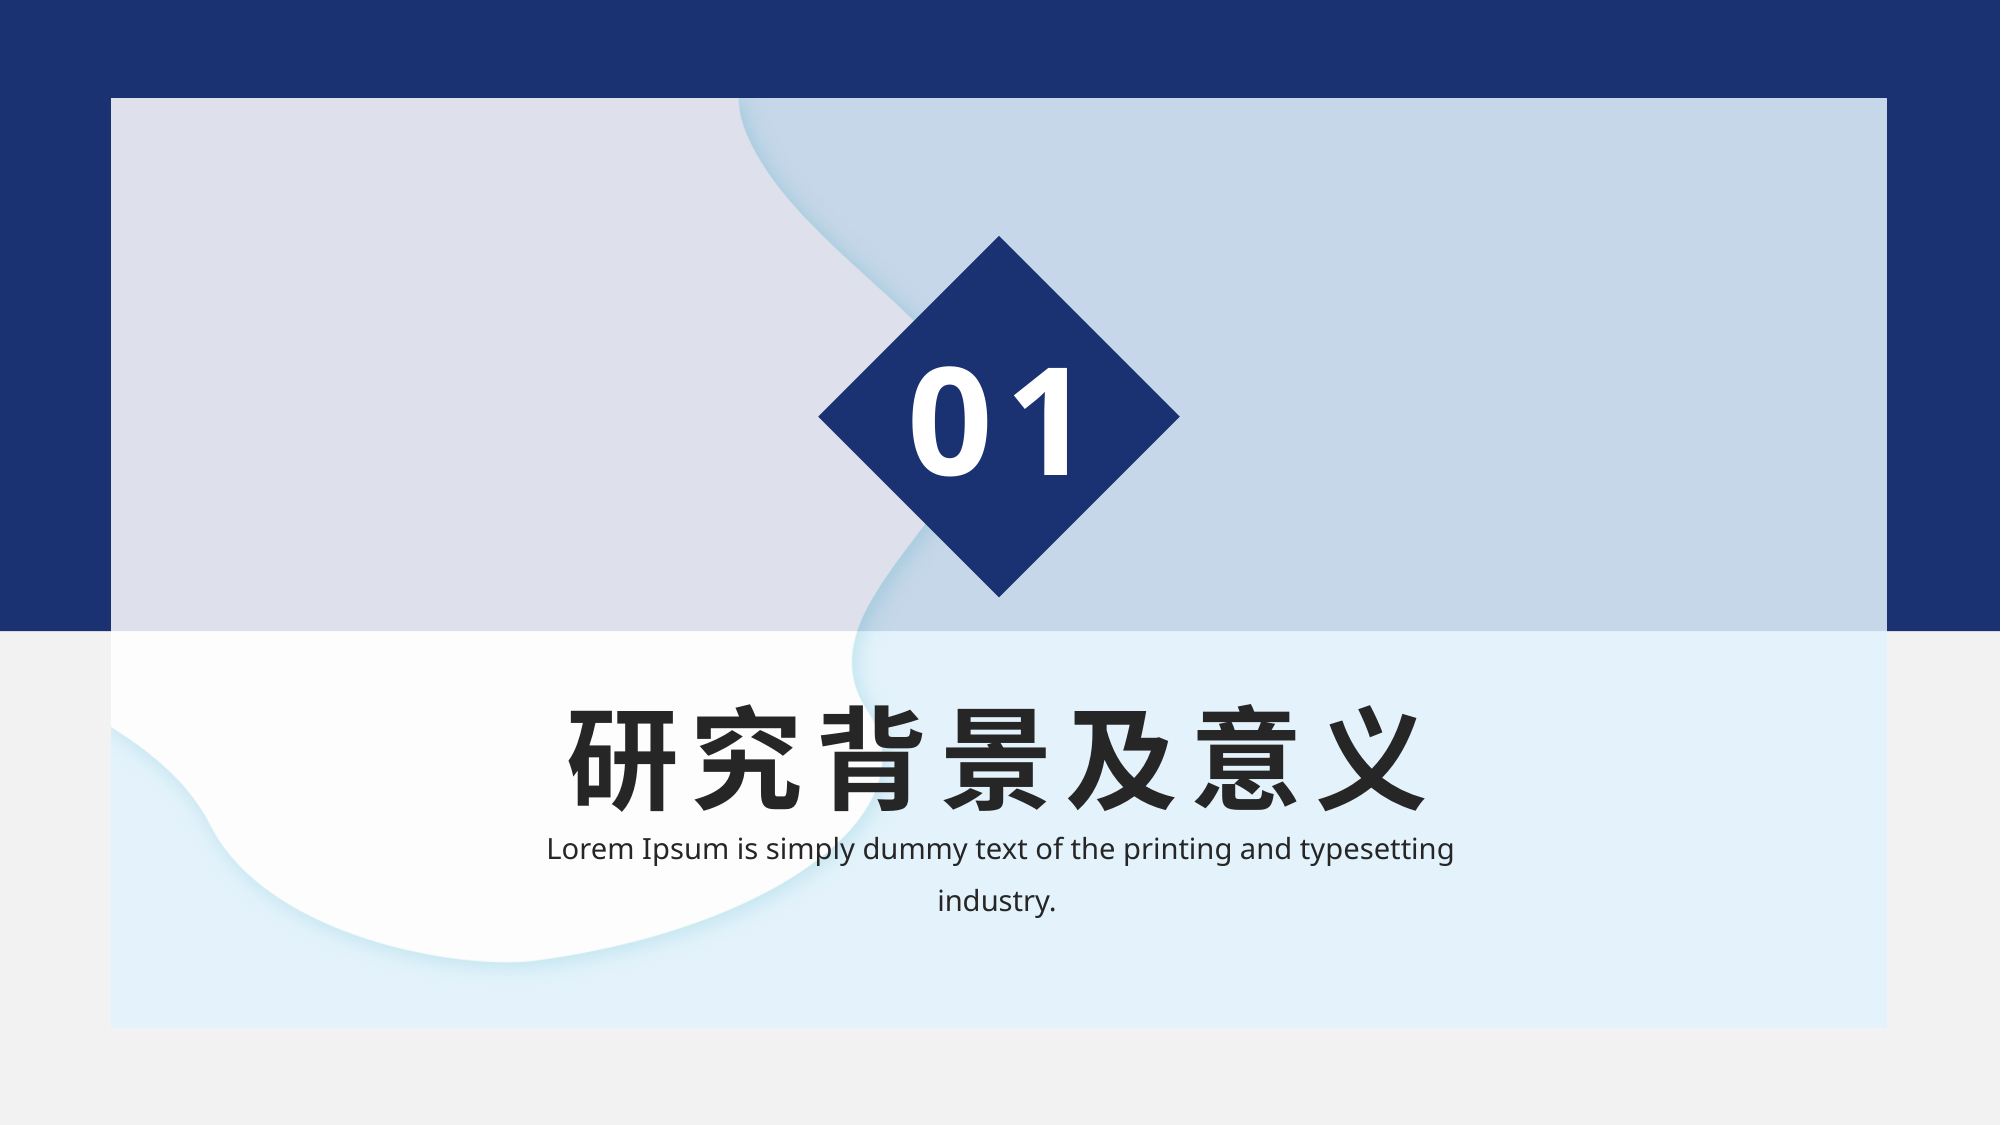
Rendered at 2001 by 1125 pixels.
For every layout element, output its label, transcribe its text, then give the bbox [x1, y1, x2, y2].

text_box Lorem Ipsum is simply dummy text of the printing and typesetting industry. [485, 805, 1517, 925]
text_box [110, 97, 1888, 1029]
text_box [822, 240, 1176, 593]
text_box 研究背景及意义 [483, 614, 1511, 832]
